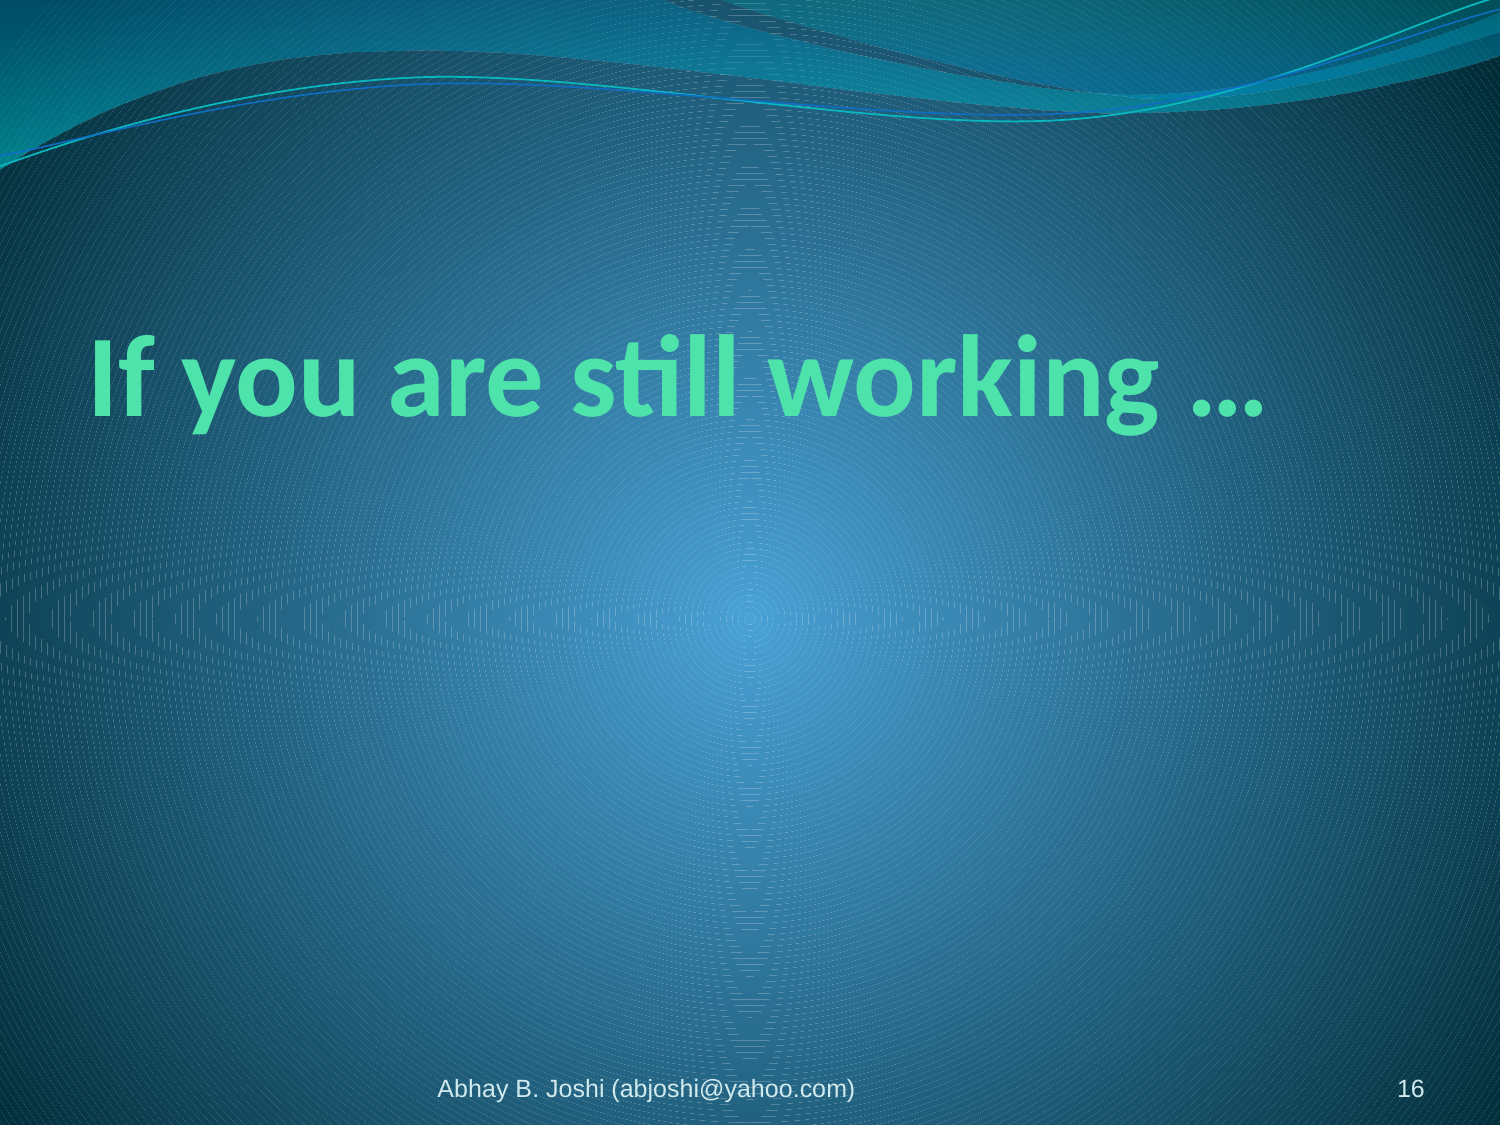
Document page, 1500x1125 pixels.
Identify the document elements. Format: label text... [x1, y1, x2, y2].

title If you are still working … [86, 216, 1362, 440]
slide_number 16 [1299, 1042, 1425, 1103]
footer Abhay B. Joshi (abjoshi@yahoo.com) [437, 1042, 988, 1103]
